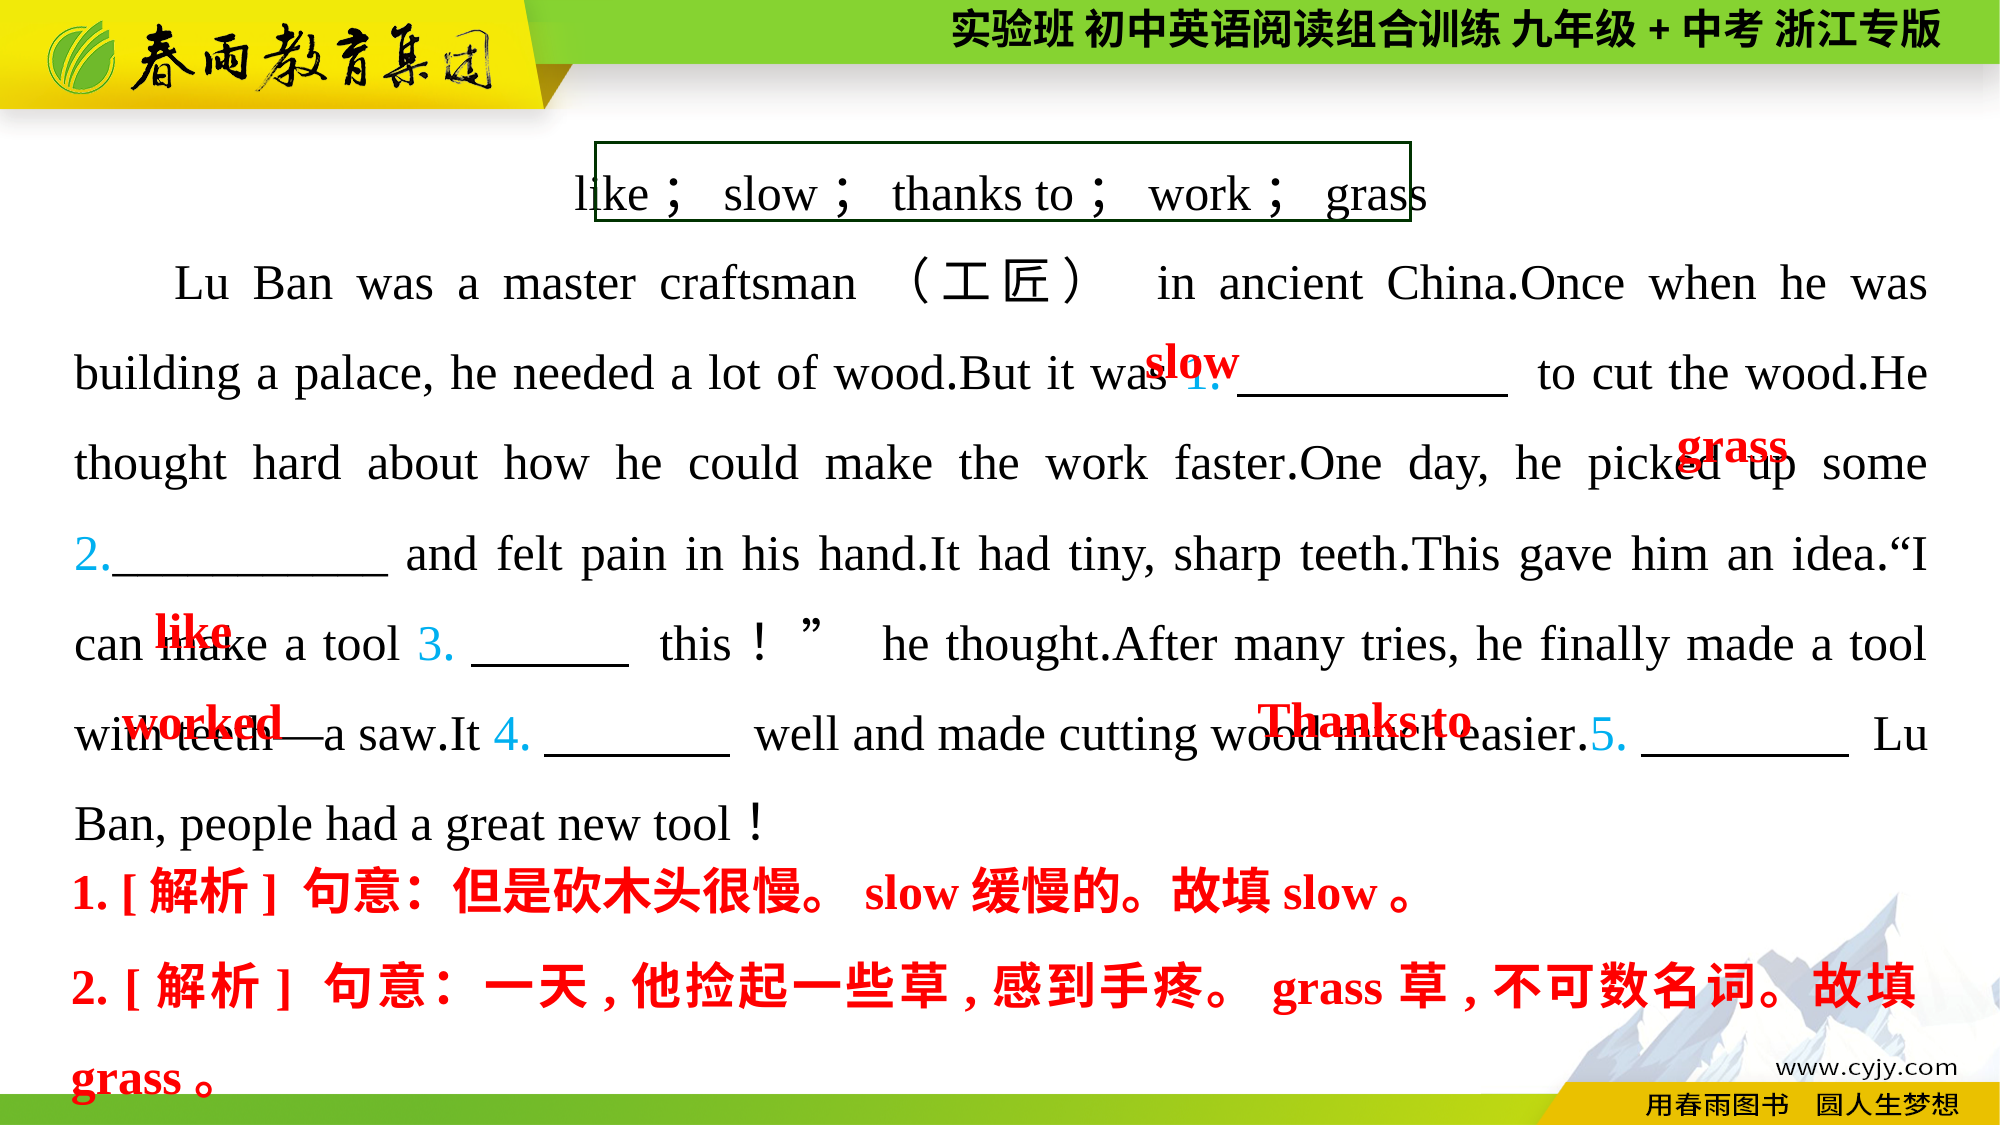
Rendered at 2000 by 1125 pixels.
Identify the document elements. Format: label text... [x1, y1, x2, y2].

text_box 2. [解析] 句意：一天,他捡起一些草,感到手疼。grass草,不可数名词。故填grass。 [56, 917, 1944, 1112]
list like；slow；thanks to；work；grass Lu Ban was a master craftsman（工匠） in ancient China.Once when he was building a palace, he needed a lot of wood.But it was 1. to cut the wood.He thought hard about how he could make the work faster.One day, he picked up some 2.___________ and felt pain in his hand.It had tiny, sharp teeth.This gave him an idea.“I can make a tool 3. this！” he thought.After many tries, he finally made a tool with teeth—a saw.It 4. well and made cutting wood much easier.5. Lu Ban, people had a great new tool！ [59, 122, 1944, 822]
text_box worked [107, 681, 298, 757]
text_box [595, 142, 1411, 221]
picture [0, 0, 2000, 1125]
text_box 1. [解析] 句意：但是砍木头很慢。slow缓慢的。故填slow。 [56, 822, 1944, 917]
text_box Thanks to [1242, 680, 1488, 755]
text_box slow [1130, 321, 1255, 396]
text_box like [127, 591, 248, 667]
text_box grass [1662, 405, 1804, 480]
